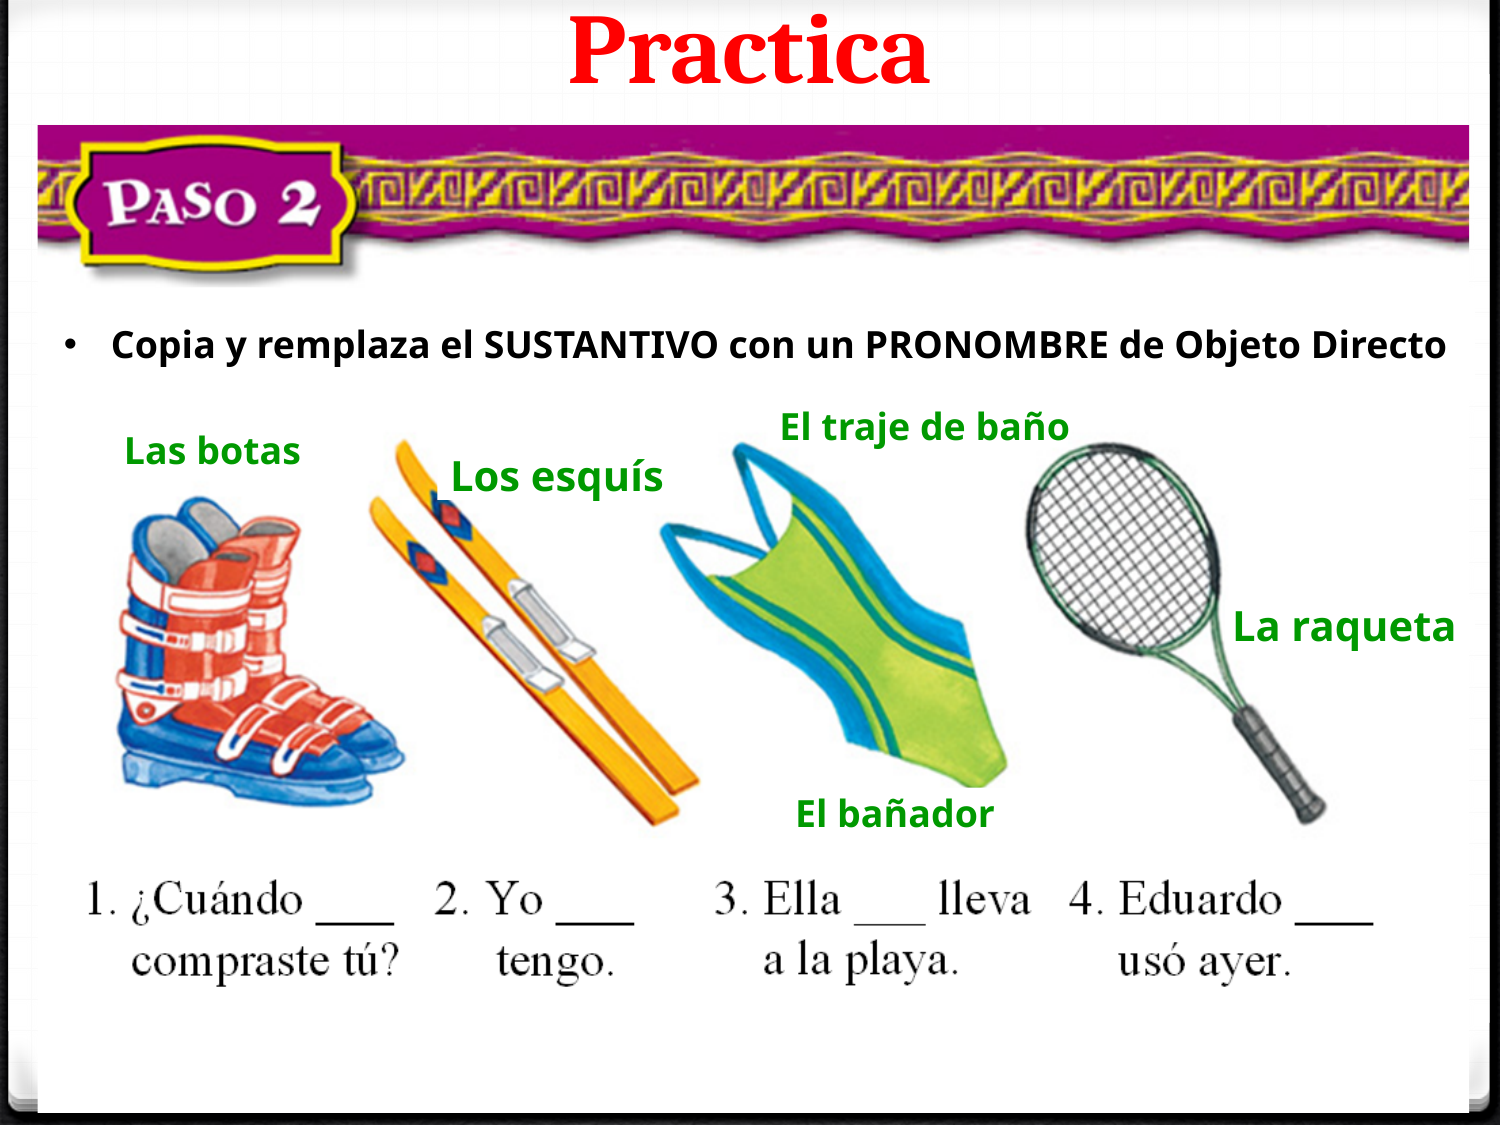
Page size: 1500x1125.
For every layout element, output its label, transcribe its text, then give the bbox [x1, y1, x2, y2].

picture [0, 0, 1500, 1125]
title Practica [75, 0, 1425, 114]
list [37, 118, 1470, 1113]
